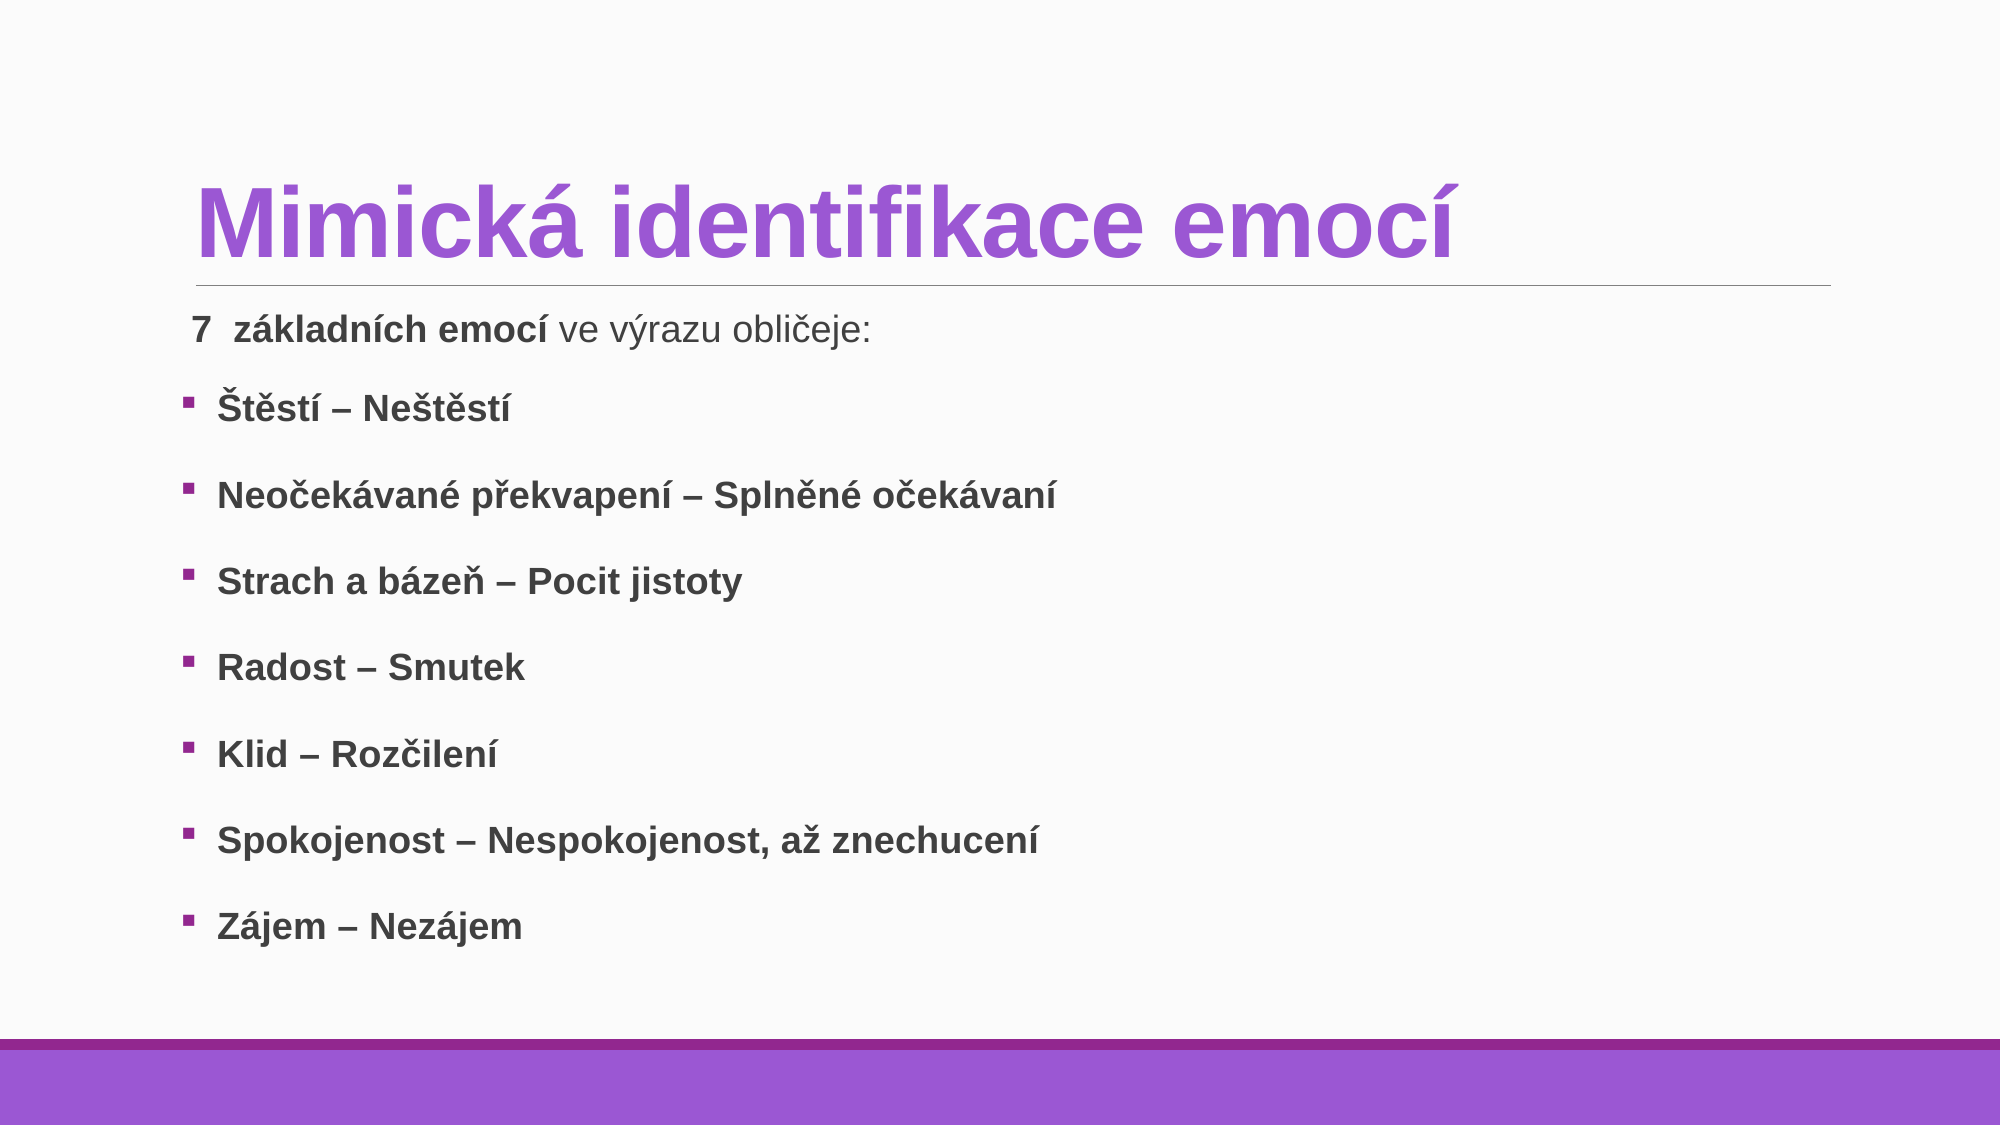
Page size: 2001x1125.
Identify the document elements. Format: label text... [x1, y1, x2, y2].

list 7 základních emocí ve výrazu obličeje: Štěstí – Neštěstí Neočekávané překvapení – Splněné očekávaní Strach a bázeň – Pocit jistoty Radost – Smutek Klid – Rozčilení Spokojenost – Nespokojenost, až znechucení Zájem – Nezájem [180, 302, 1830, 963]
title Mimická identifikace emocí [180, 47, 1830, 285]
